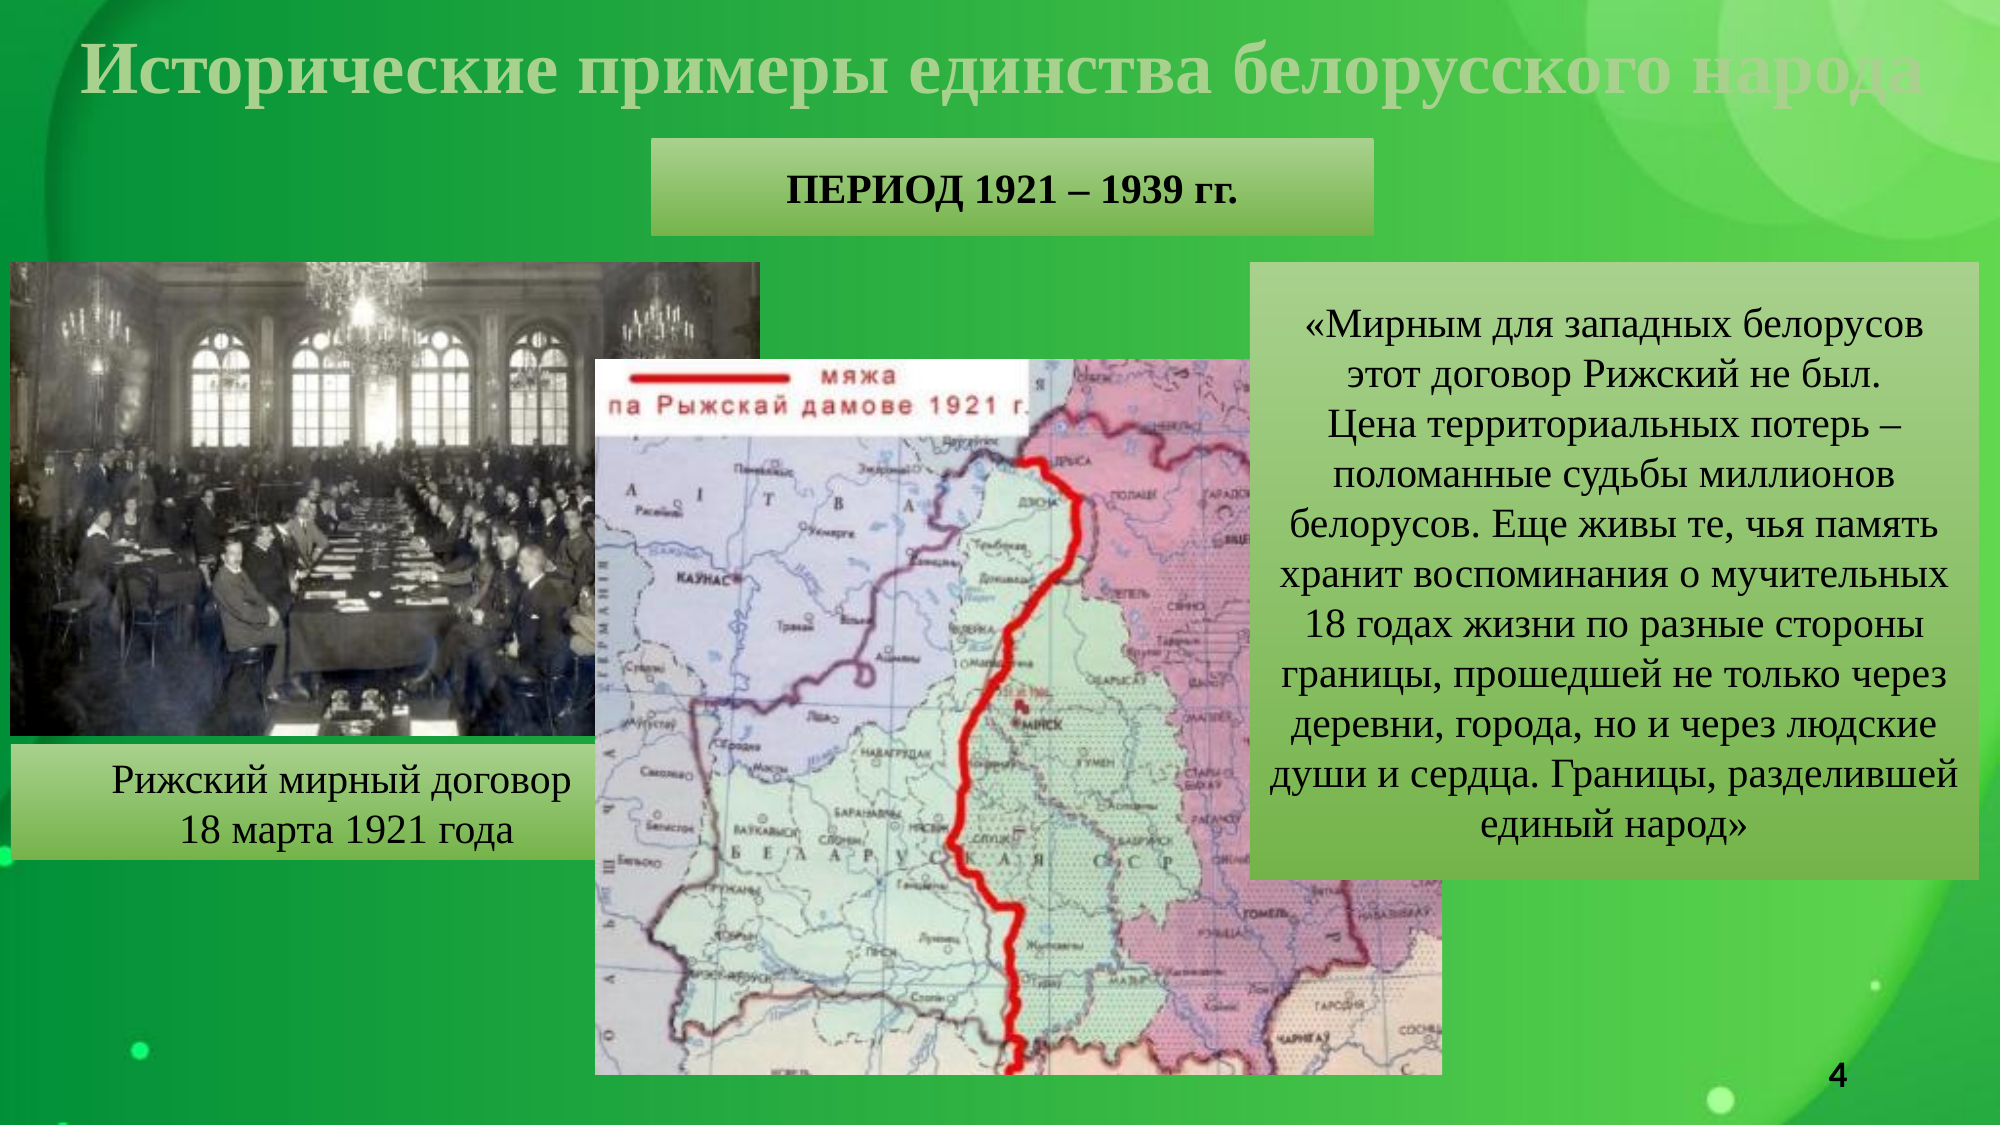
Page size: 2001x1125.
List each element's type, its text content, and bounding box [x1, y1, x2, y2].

title Исторические примеры единства белорусского народа [24, 0, 2000, 139]
picture [0, 0, 2000, 1125]
slide_number 4 [1412, 1042, 1863, 1103]
text_box Рижский мирный договор 18 марта 1921 года [10, 744, 595, 860]
text_box ПЕРИОД 1921 – 1939 гг. [651, 138, 1374, 236]
text_box «Мирным для западных белорусов этот договор Рижский не был. Цена территориальных потерь – поломанные судьбы миллионов белорусов. Еще живы те, чья память хранит воспоминания о мучительных 18 годах жизни по разные стороны границы, прошедшей не только через деревни, города, но и через людские души и сердца. Границы, разделившей единый народ» [1249, 262, 1979, 880]
